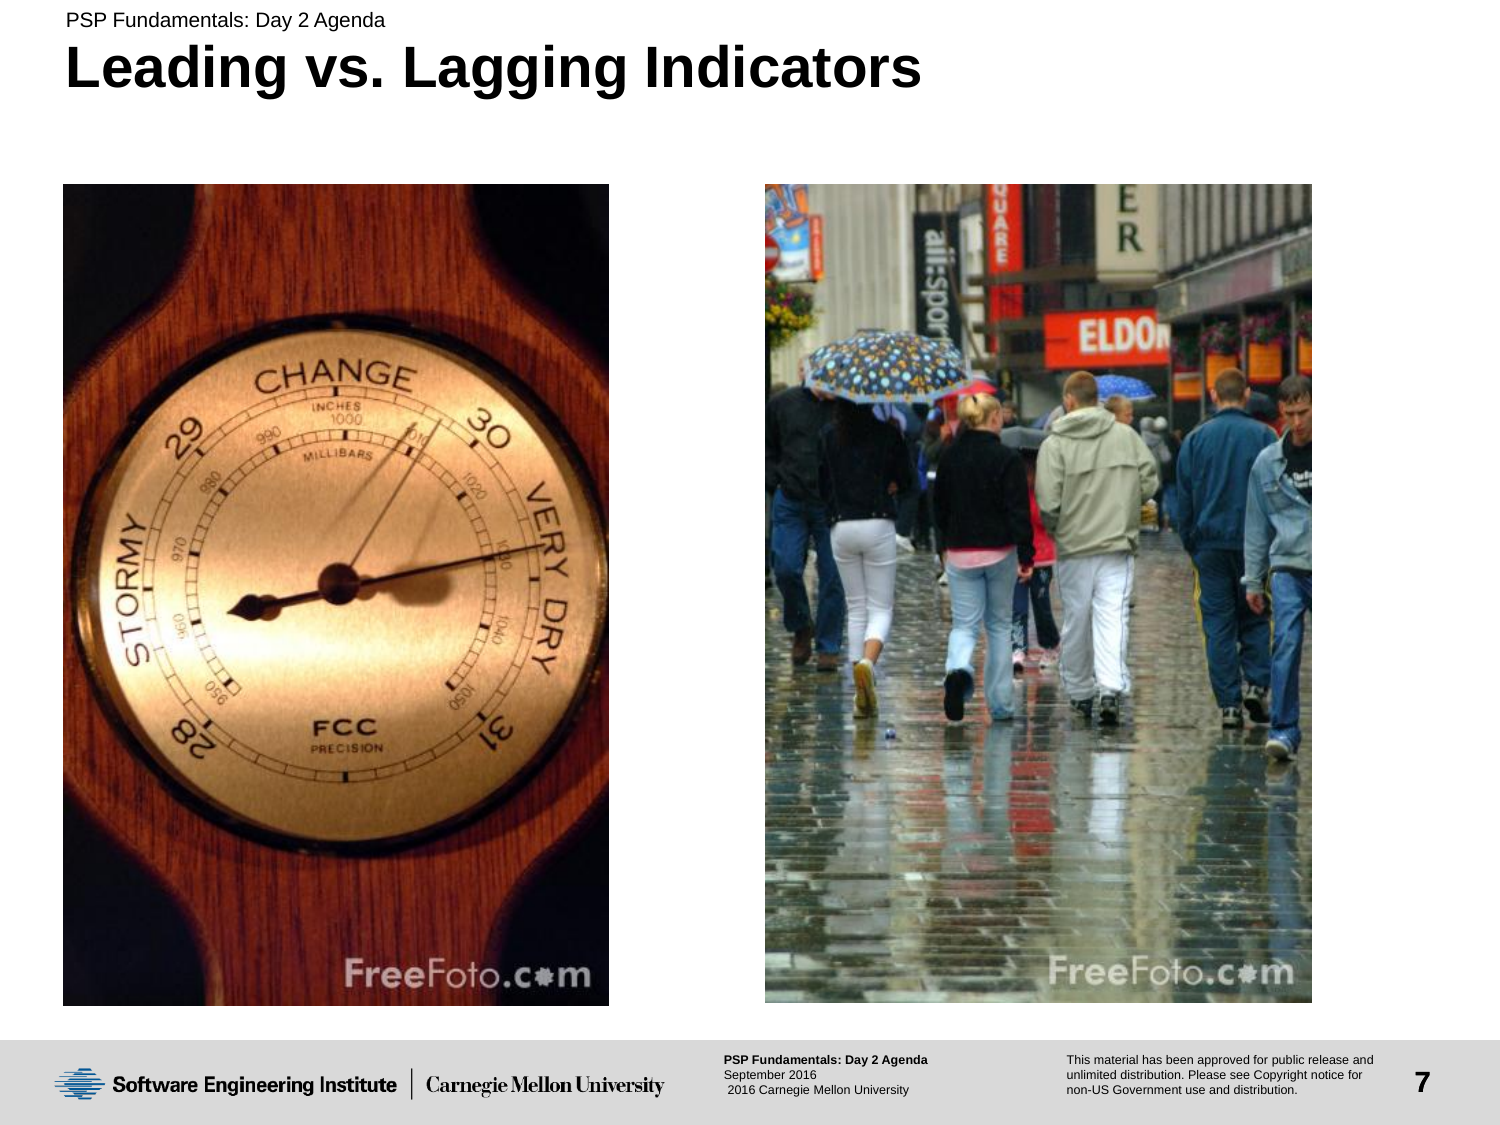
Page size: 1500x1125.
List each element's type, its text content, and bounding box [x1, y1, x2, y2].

picture [46, 1061, 673, 1104]
title Leading vs. Lagging Indicators [65, 37, 1430, 148]
picture [765, 184, 1312, 1003]
picture [63, 184, 609, 1006]
